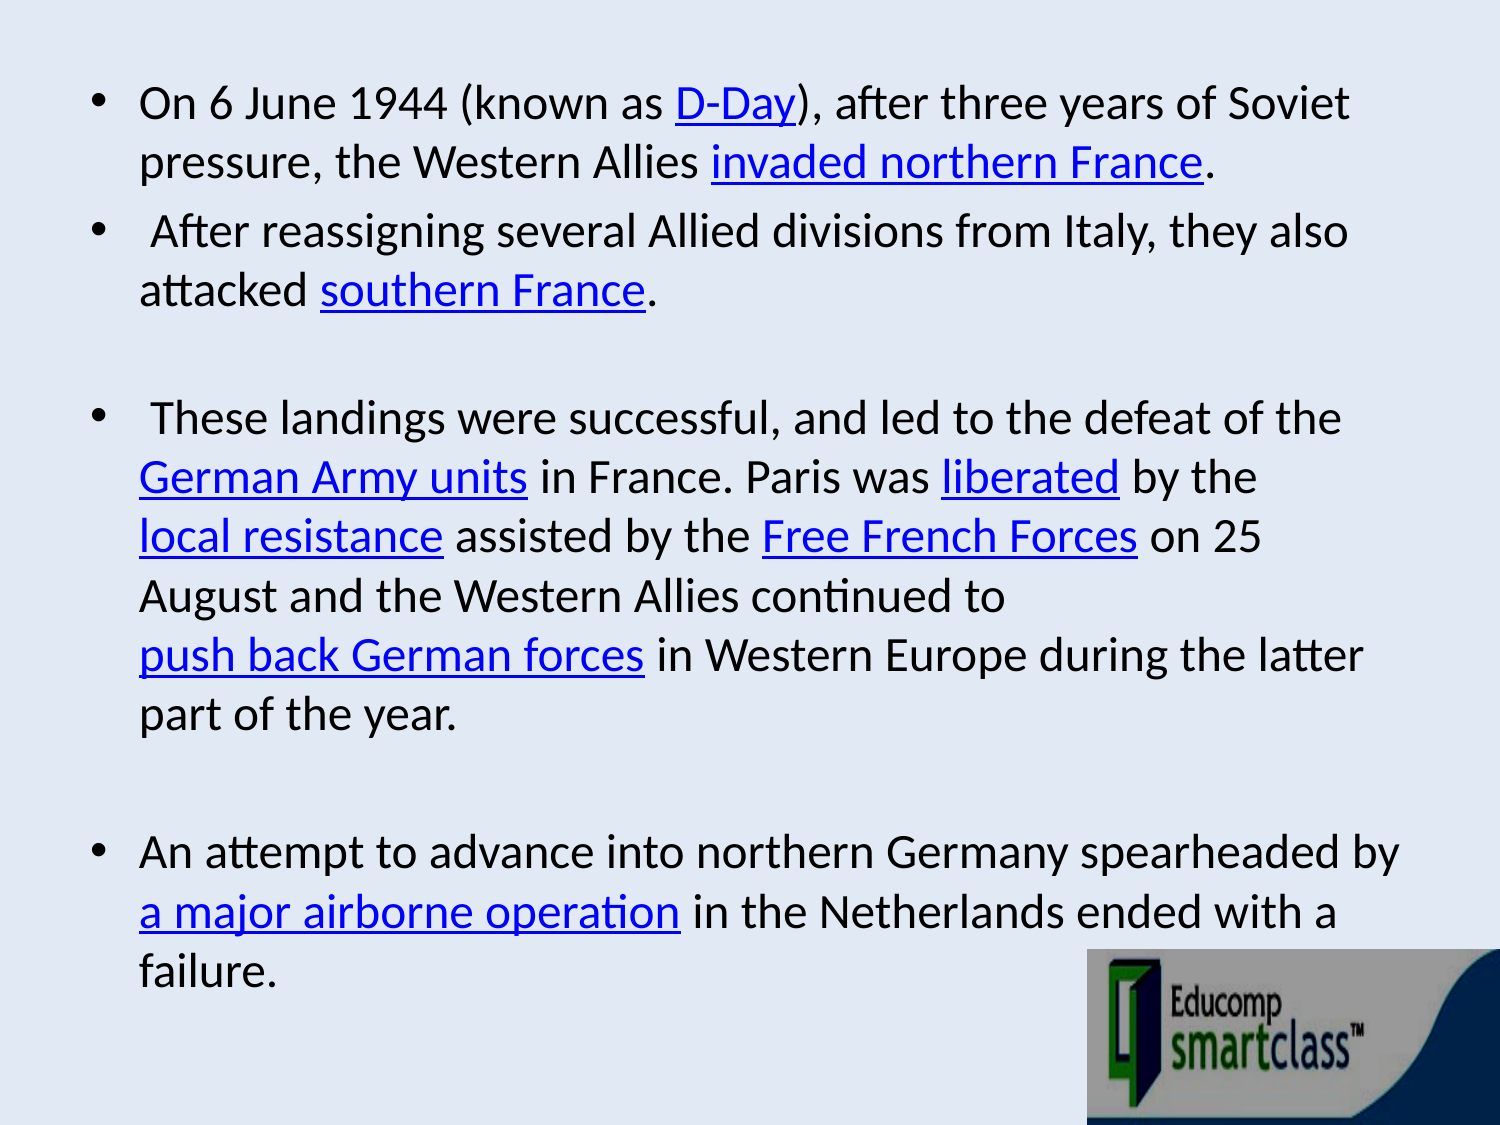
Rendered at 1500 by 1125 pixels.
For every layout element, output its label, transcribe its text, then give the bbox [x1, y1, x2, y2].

picture [1087, 949, 1500, 1125]
list On 6 June 1944 (known as D-Day), after three years of Soviet pressure, the Western Allies invaded northern France. After reassigning several Allied divisions from Italy, they also attacked southern France. These landings were successful, and led to the defeat of the German Army units in France. Paris was liberated by the local resistance assisted by the Free French Forces on 25 August and the Western Allies continued to push back German forces in Western Europe during the latter part of the year. An attempt to advance into northern Germany spearheaded by a major airborne operation in the Netherlands ended with a failure. [75, 62, 1425, 1005]
